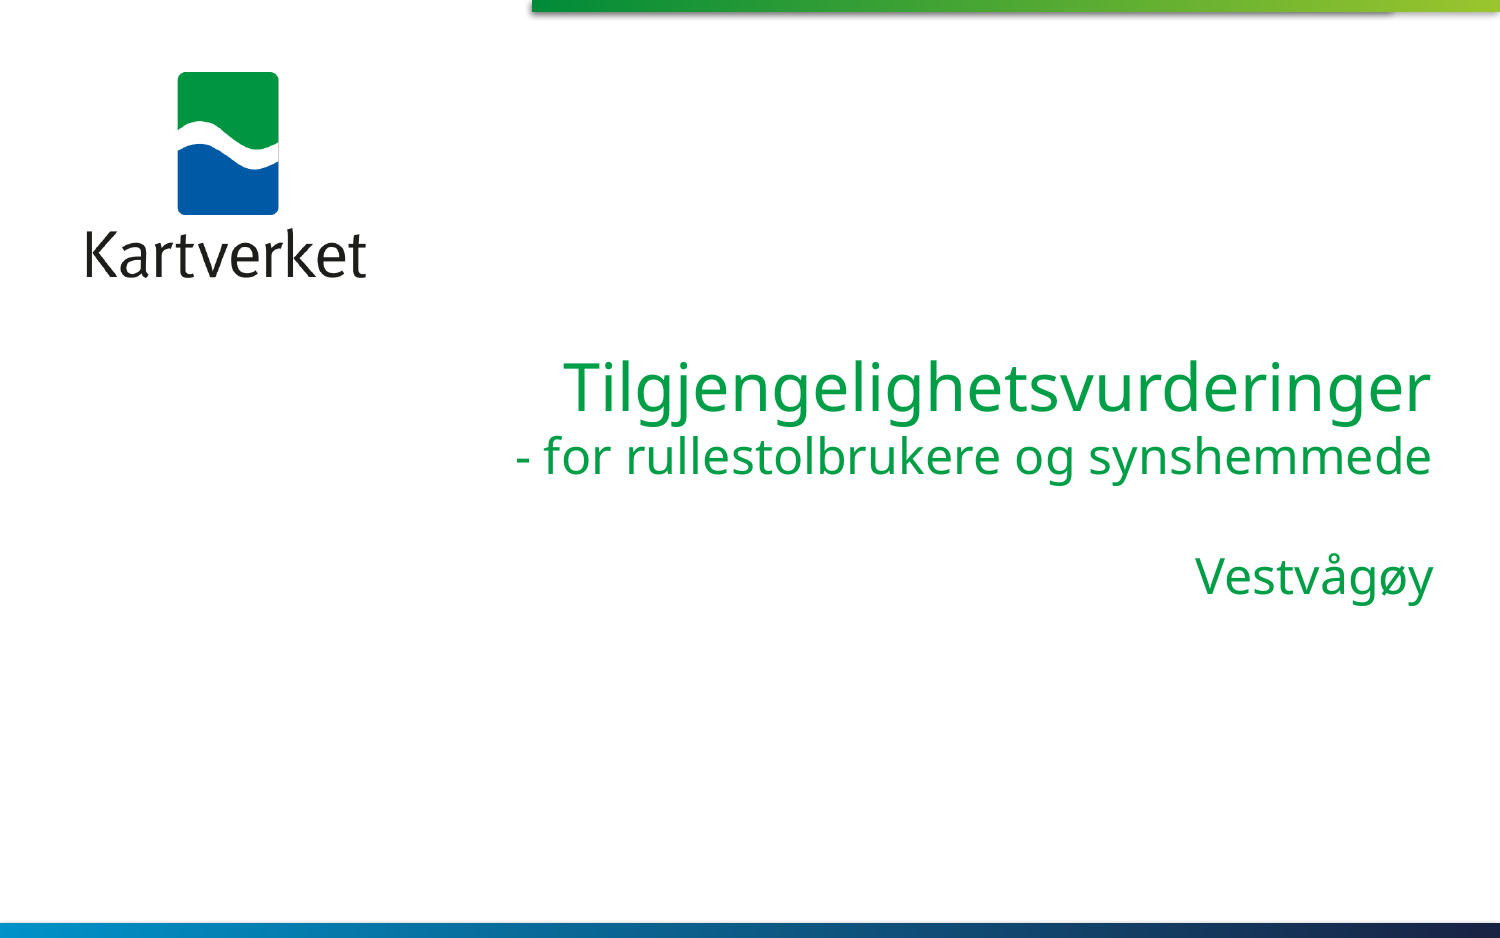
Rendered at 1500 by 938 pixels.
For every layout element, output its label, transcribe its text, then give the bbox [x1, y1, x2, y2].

text_box Tilgjengelighetsvurderinger - for rullestolbrukere og synshemmede Vestvågøy [66, 337, 1449, 613]
